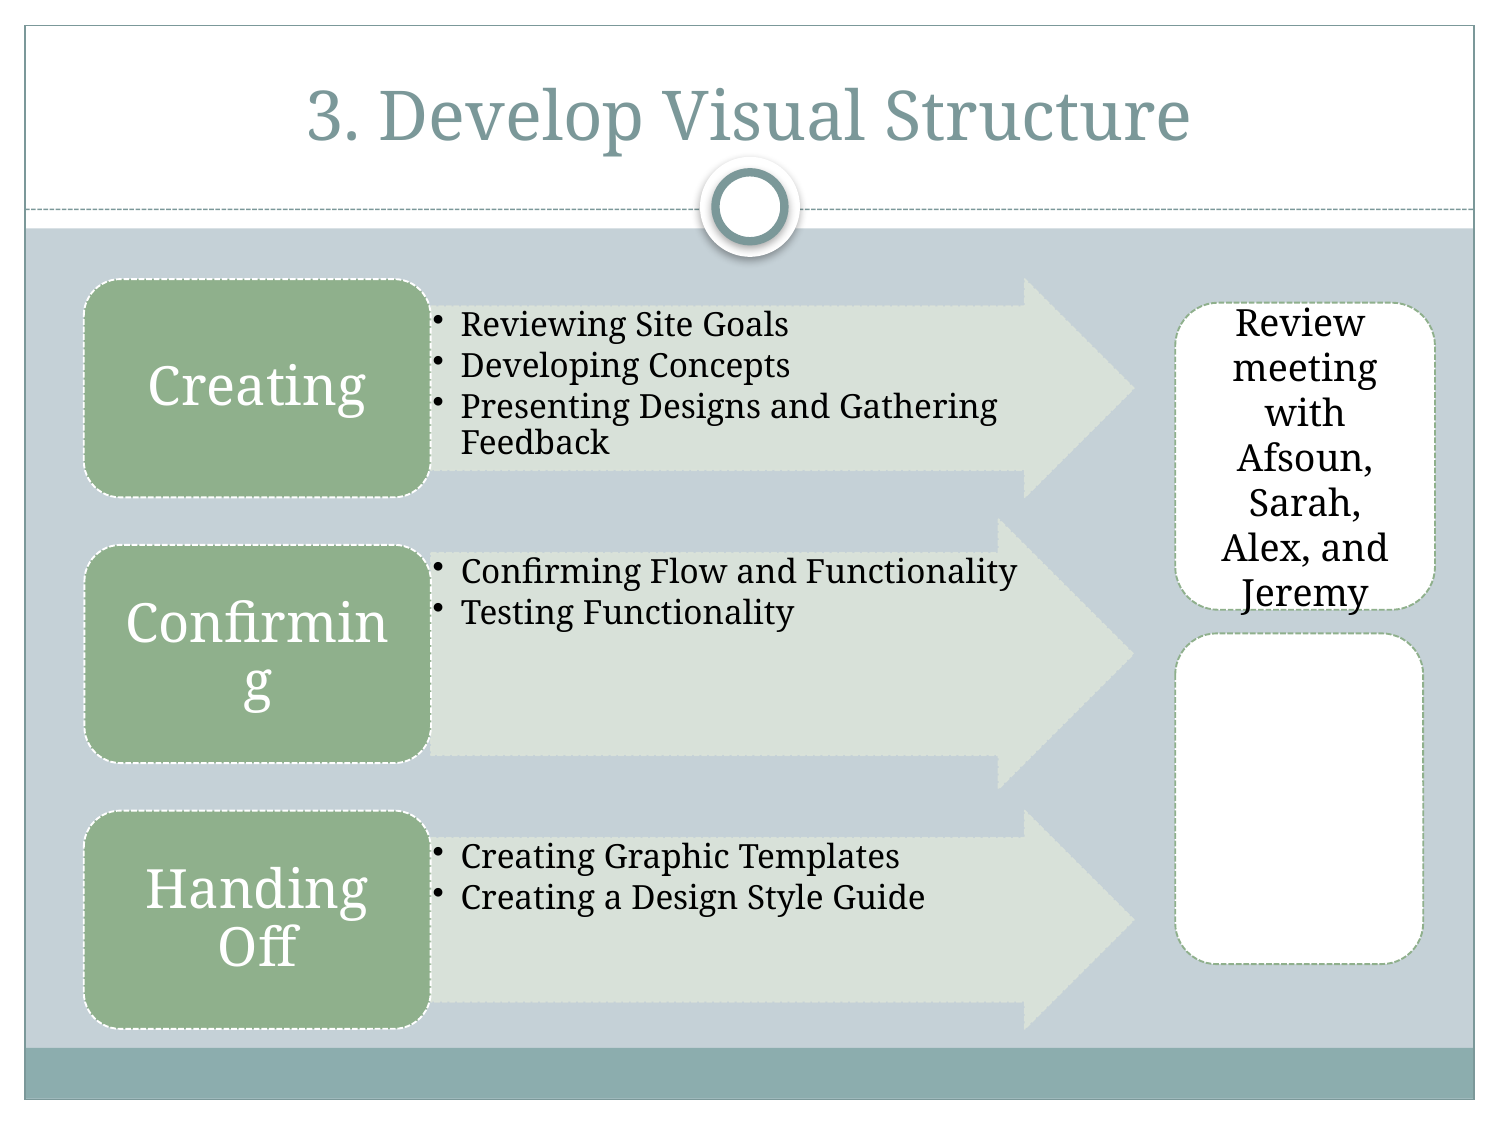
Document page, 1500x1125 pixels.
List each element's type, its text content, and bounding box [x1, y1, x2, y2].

text_box [1312, 632, 1425, 966]
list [0, 278, 1307, 1030]
title 3. Develop Visual Structure [49, 37, 1450, 162]
text_box Review meeting with Afsoun, Sarah, Alex, and Jeremy [1312, 301, 1436, 611]
